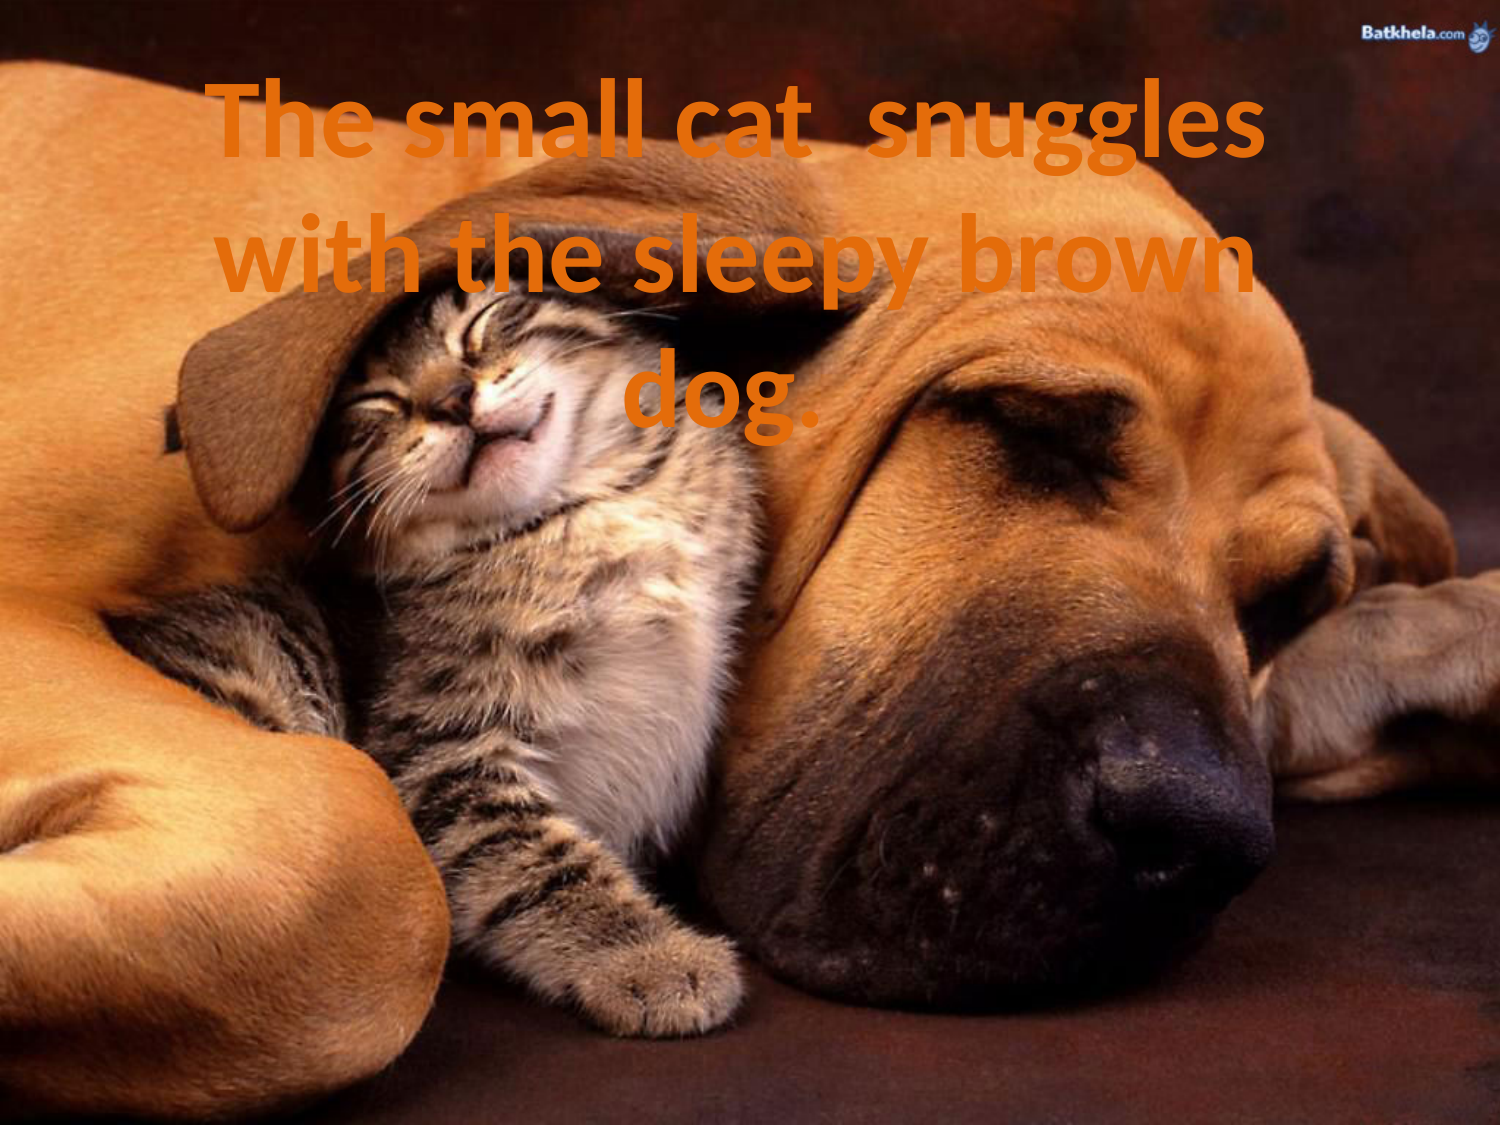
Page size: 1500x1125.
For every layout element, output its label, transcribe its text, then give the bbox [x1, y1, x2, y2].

text_box The small cat snuggles with the sleepy brown dog. [112, 37, 1361, 458]
picture [0, 0, 1500, 1125]
